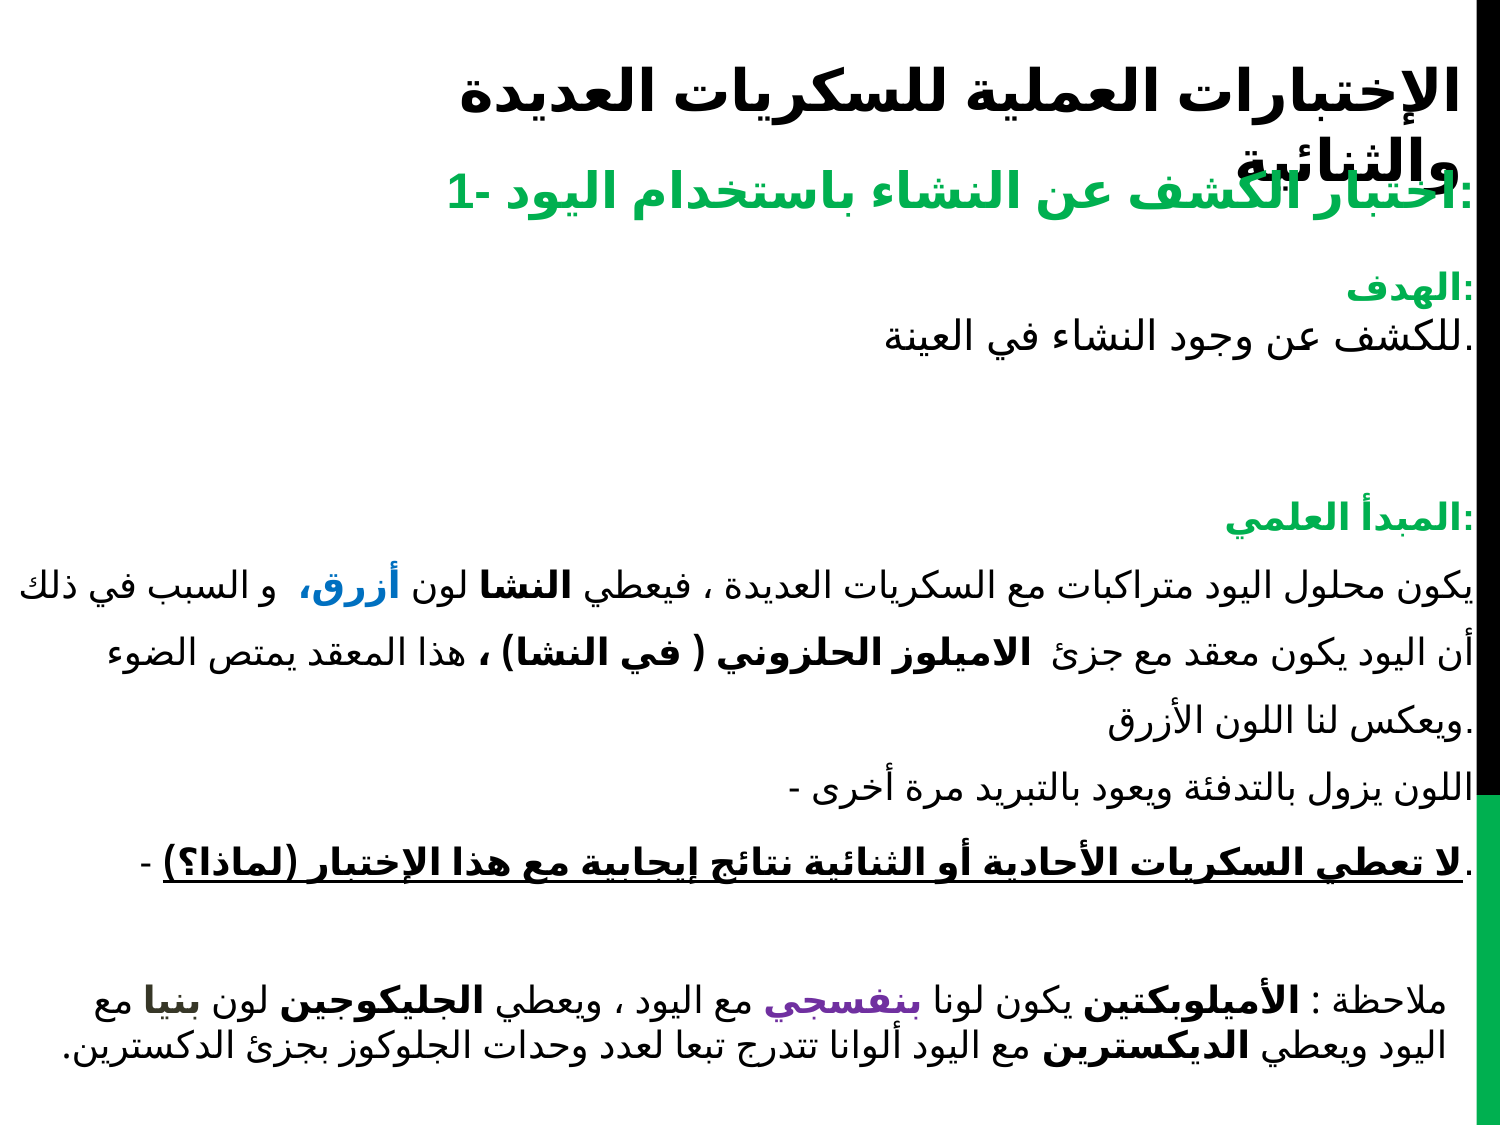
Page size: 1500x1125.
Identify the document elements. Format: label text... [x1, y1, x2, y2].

text_box الإختبارات العملية للسكريات العديدة والثنائية [390, 45, 1478, 151]
text_box ملاحظة : الأميلوبكتين يكون لونا بنفسجي مع اليود ، ويعطي الجليكوجين لون بنيا مع اليود ويعطي الديكسترين مع اليود ألوانا تتدرج تبعا لعدد وحدات الجلوكوز بجزئ الدكسترين. [37, 968, 1463, 1074]
text_box 1- اختبار الكشف عن النشاء باستخدام اليود: الهدف: للكشف عن وجود النشاء في العينة. المبدأ العلمي: يكون محلول اليود متراكبات مع السكريات العديدة ، فيعطي النشا لون أزرق، و السبب في ذلك أن اليود يكون معقد مع جزئ الاميلوز الحلزوني ( في النشا) ، هذا المعقد يمتص الضوء ويعكس لنا اللون الأزرق. - اللون يزول بالتدفئة ويعود بالتبريد مرة أخرى - لا تعطي السكريات الأحادية أو الثنائية نتائج إيجابية مع هذا الإختبار (لماذا؟). [0, 151, 1490, 891]
